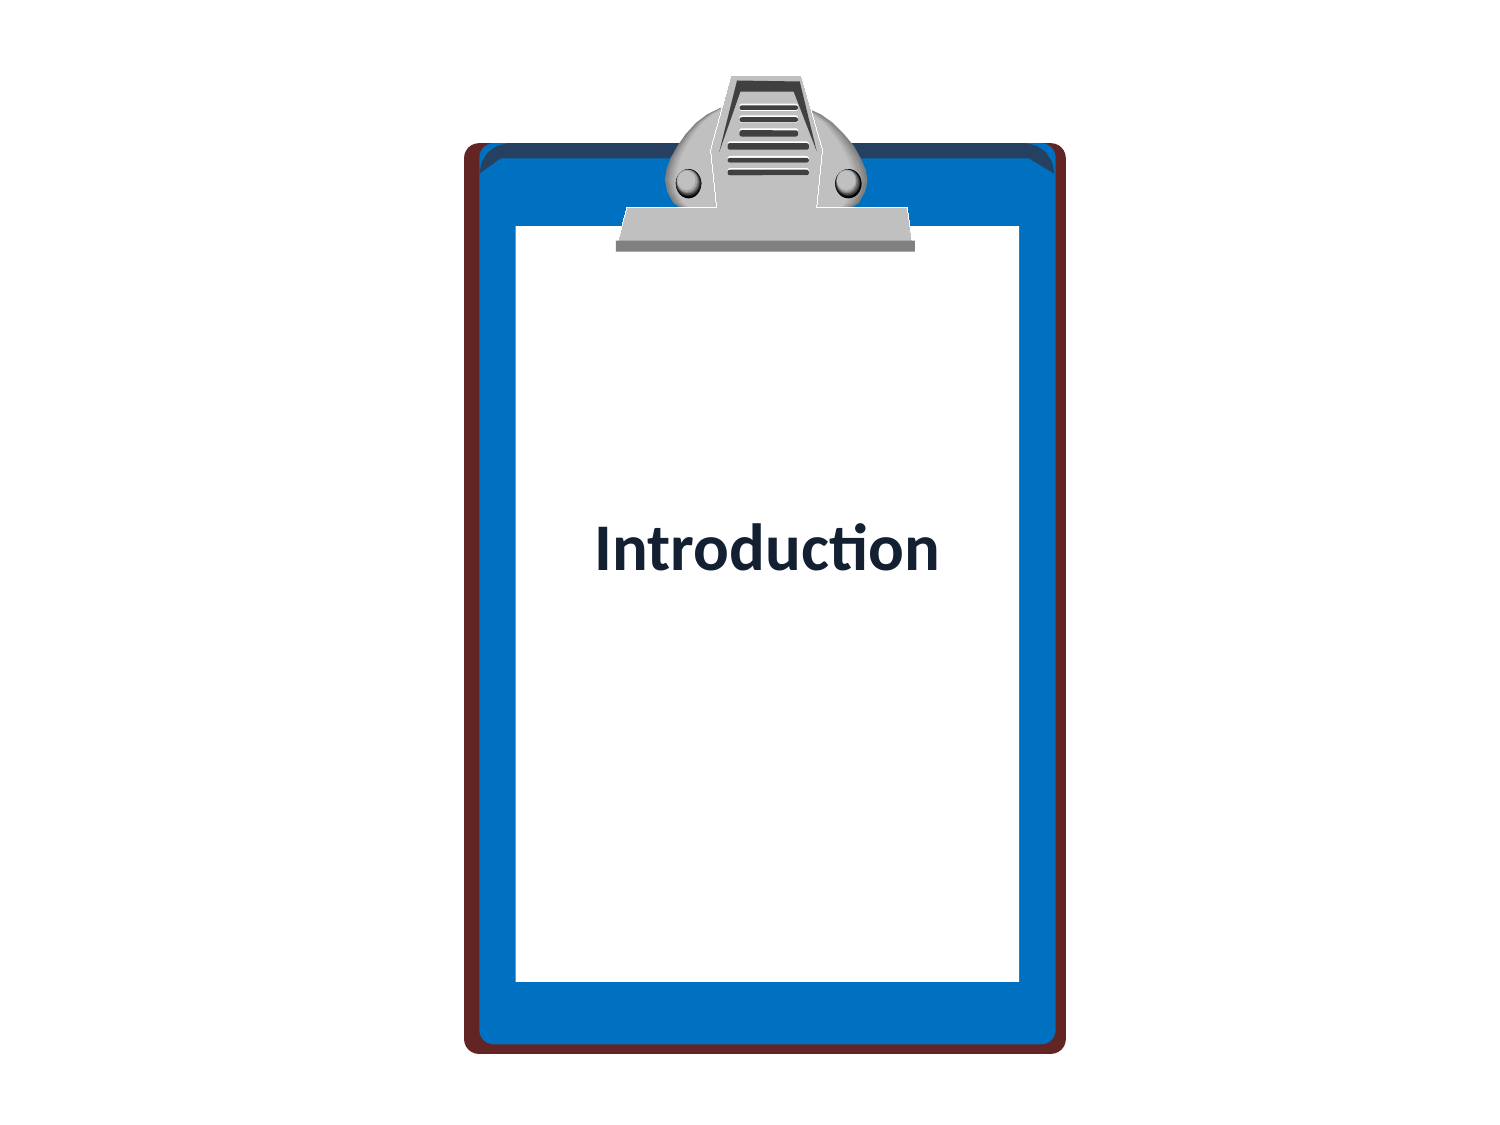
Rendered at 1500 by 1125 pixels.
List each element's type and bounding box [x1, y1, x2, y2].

text_box [463, 74, 1067, 1056]
